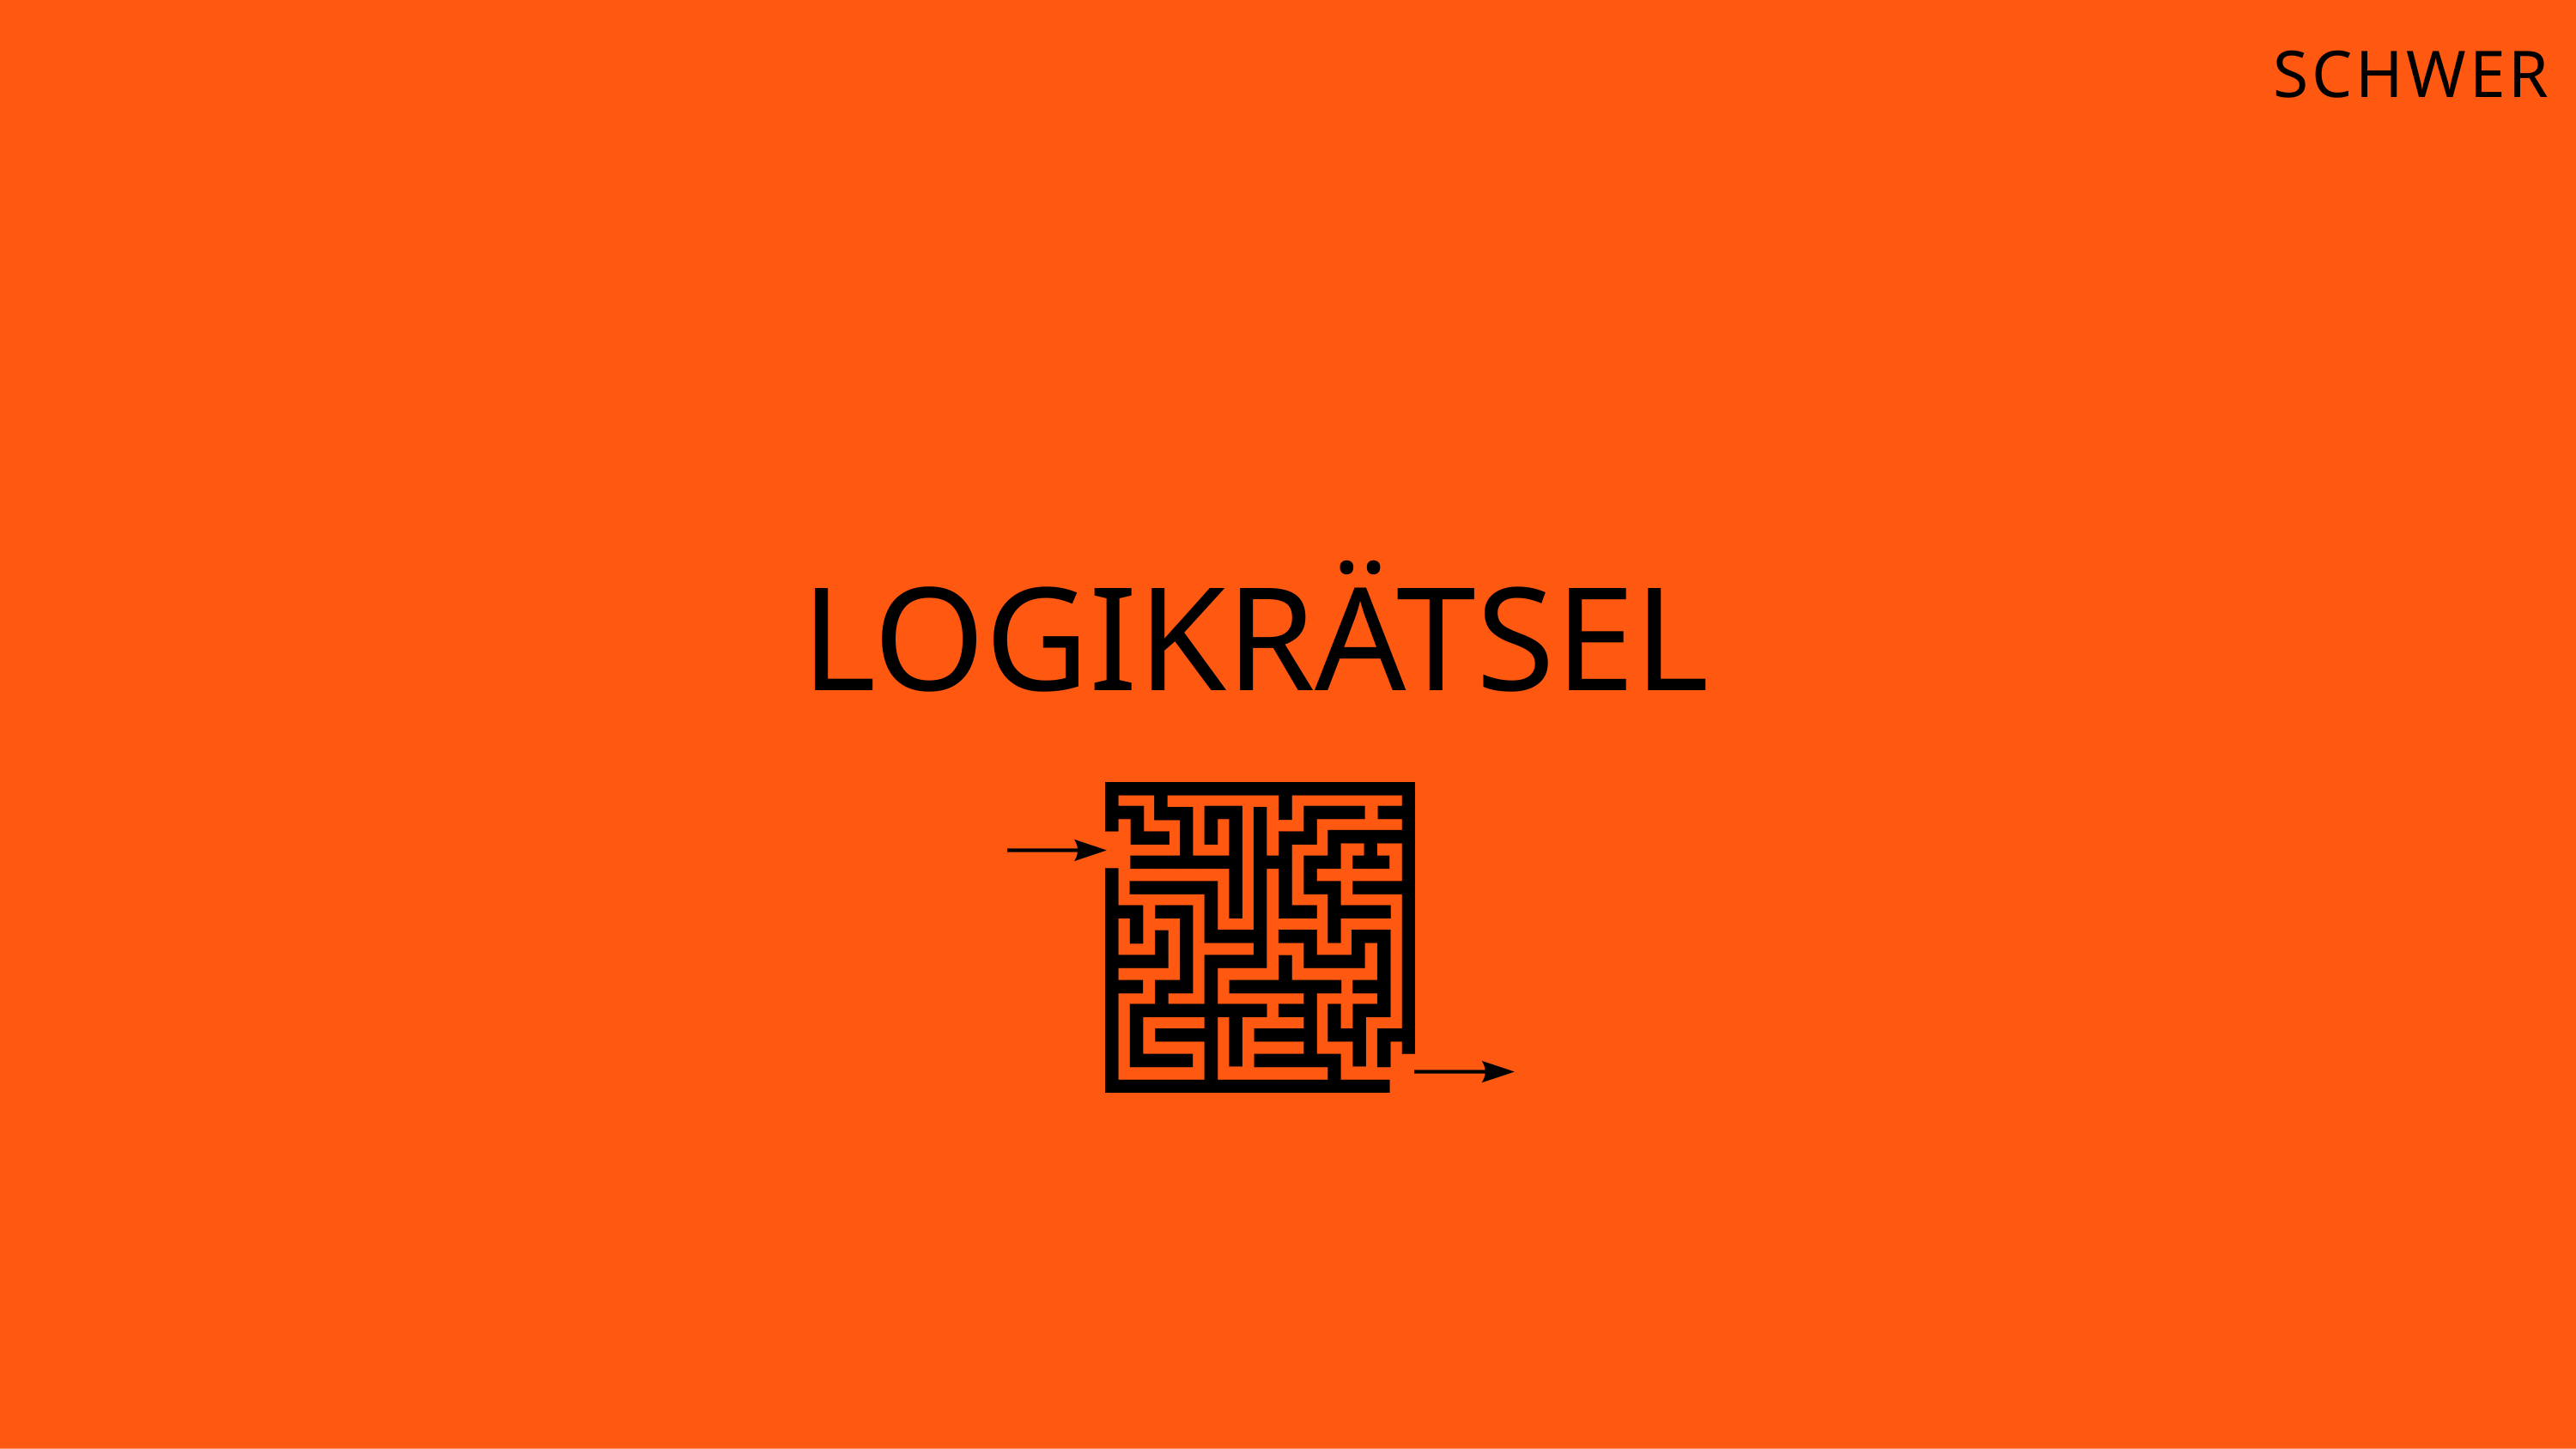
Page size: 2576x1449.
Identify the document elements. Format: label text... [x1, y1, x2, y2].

text_box SCHWER [2273, 39, 2570, 111]
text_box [1007, 782, 1515, 1093]
text_box LOGIKRÄTSEL [801, 576, 1720, 719]
